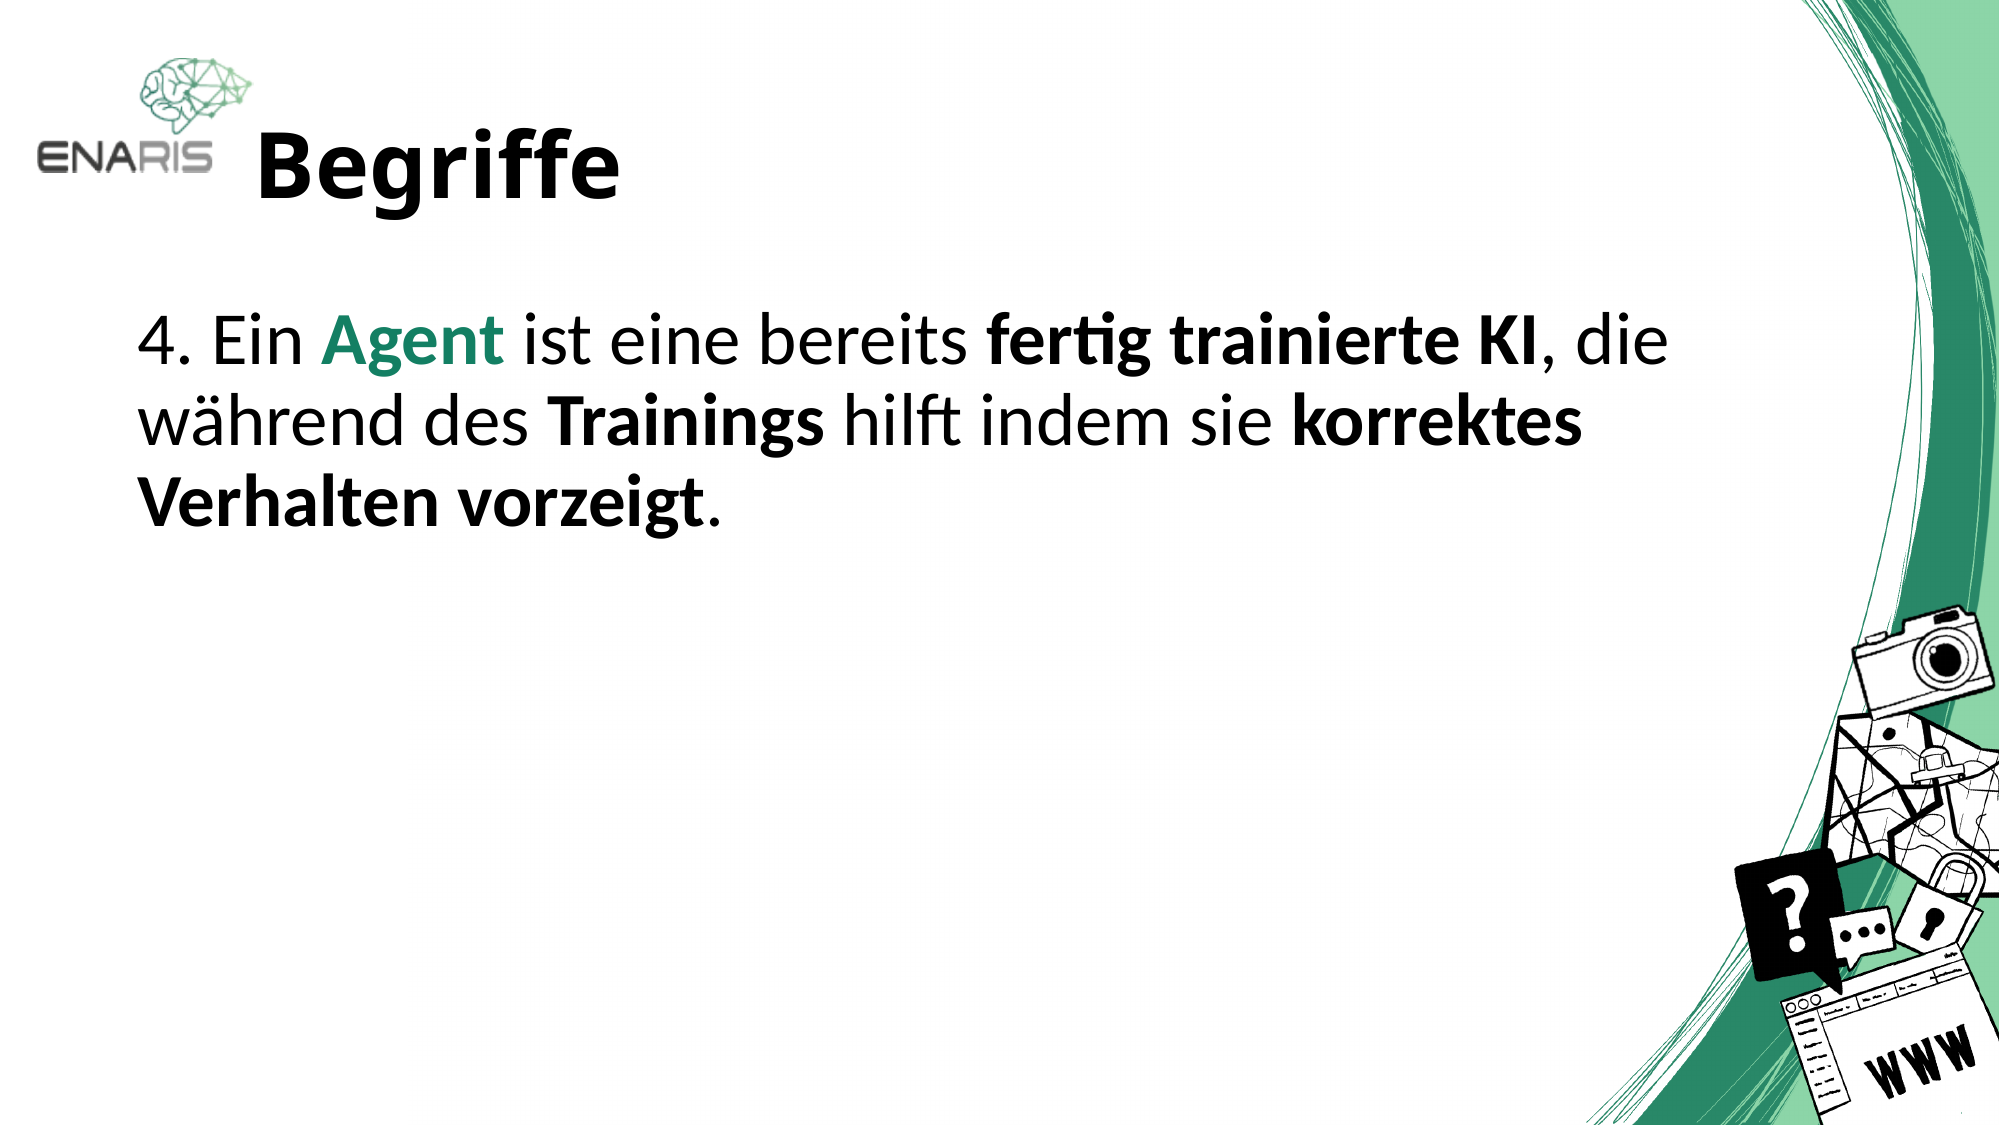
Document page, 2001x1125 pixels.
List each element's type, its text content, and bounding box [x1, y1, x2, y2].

title Begriffe [253, 59, 1863, 278]
list 4. Ein Agent ist eine bereits fertig trainierte KI, die während des Trainings hilft indem sie korrektes Verhalten vorzeigt. [137, 299, 1728, 1014]
picture [37, 58, 254, 173]
picture [408, 0, 1999, 1125]
